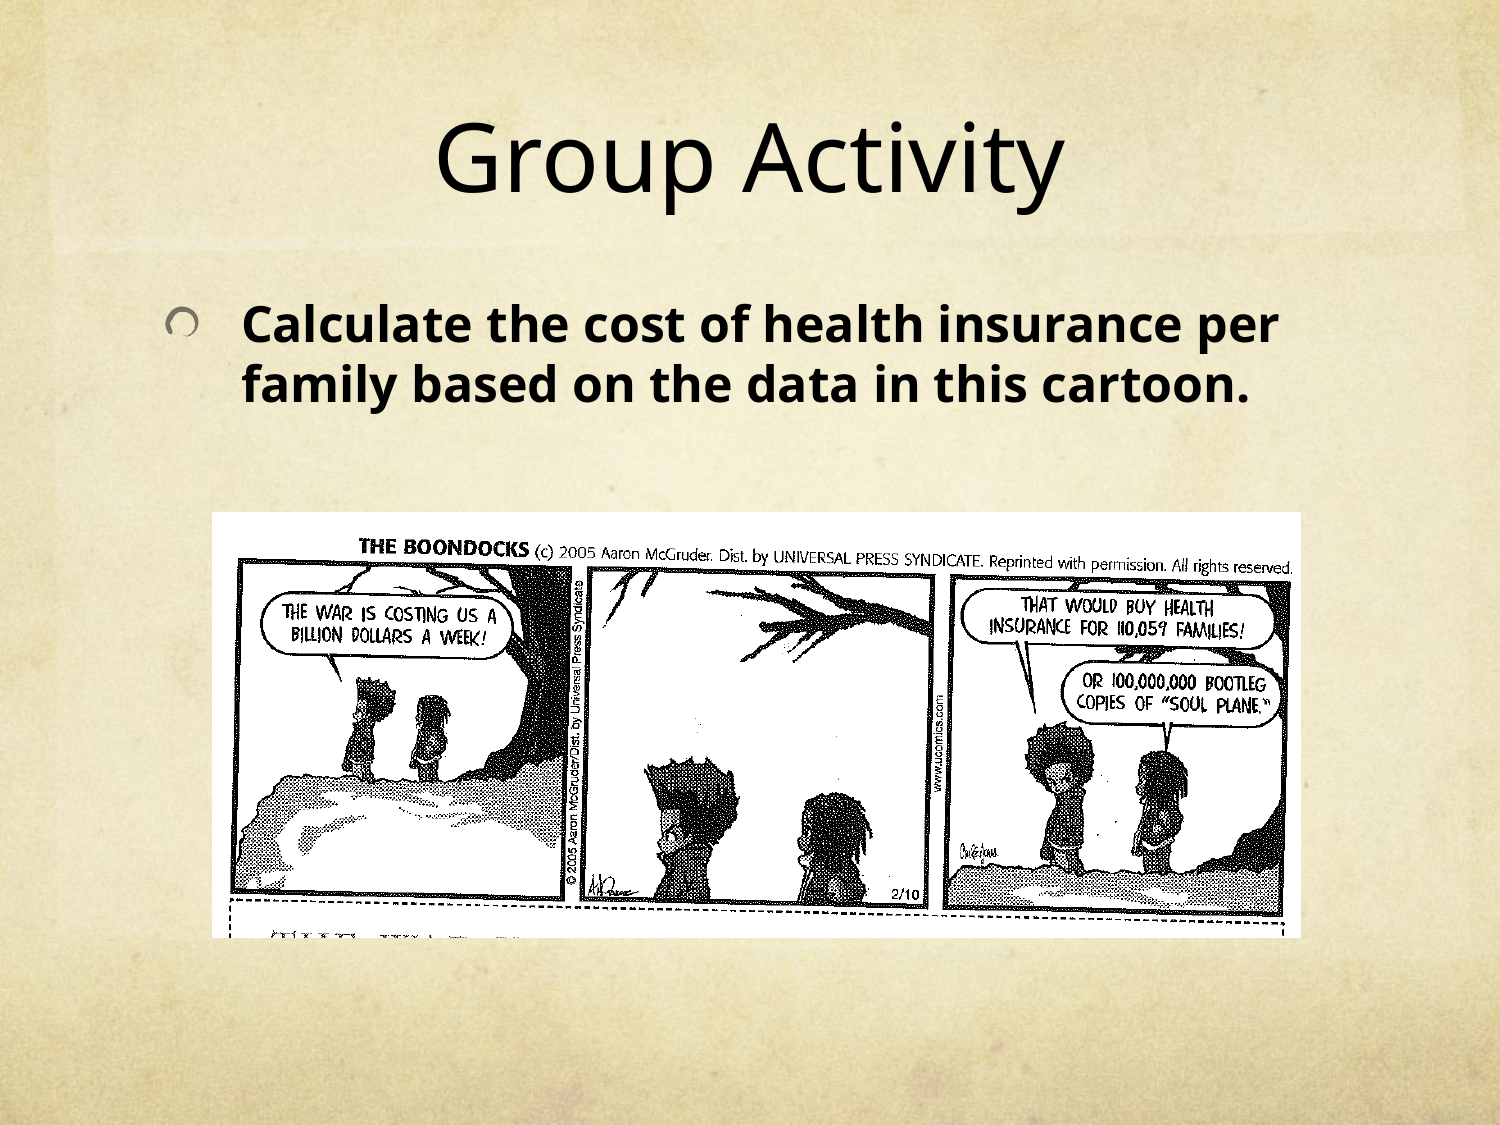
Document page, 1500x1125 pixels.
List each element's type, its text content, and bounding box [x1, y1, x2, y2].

list Calculate the cost of health insurance per family based on the data in this cartoon. [150, 284, 1350, 950]
title Group Activity [150, 82, 1350, 225]
picture [0, 0, 1500, 1125]
